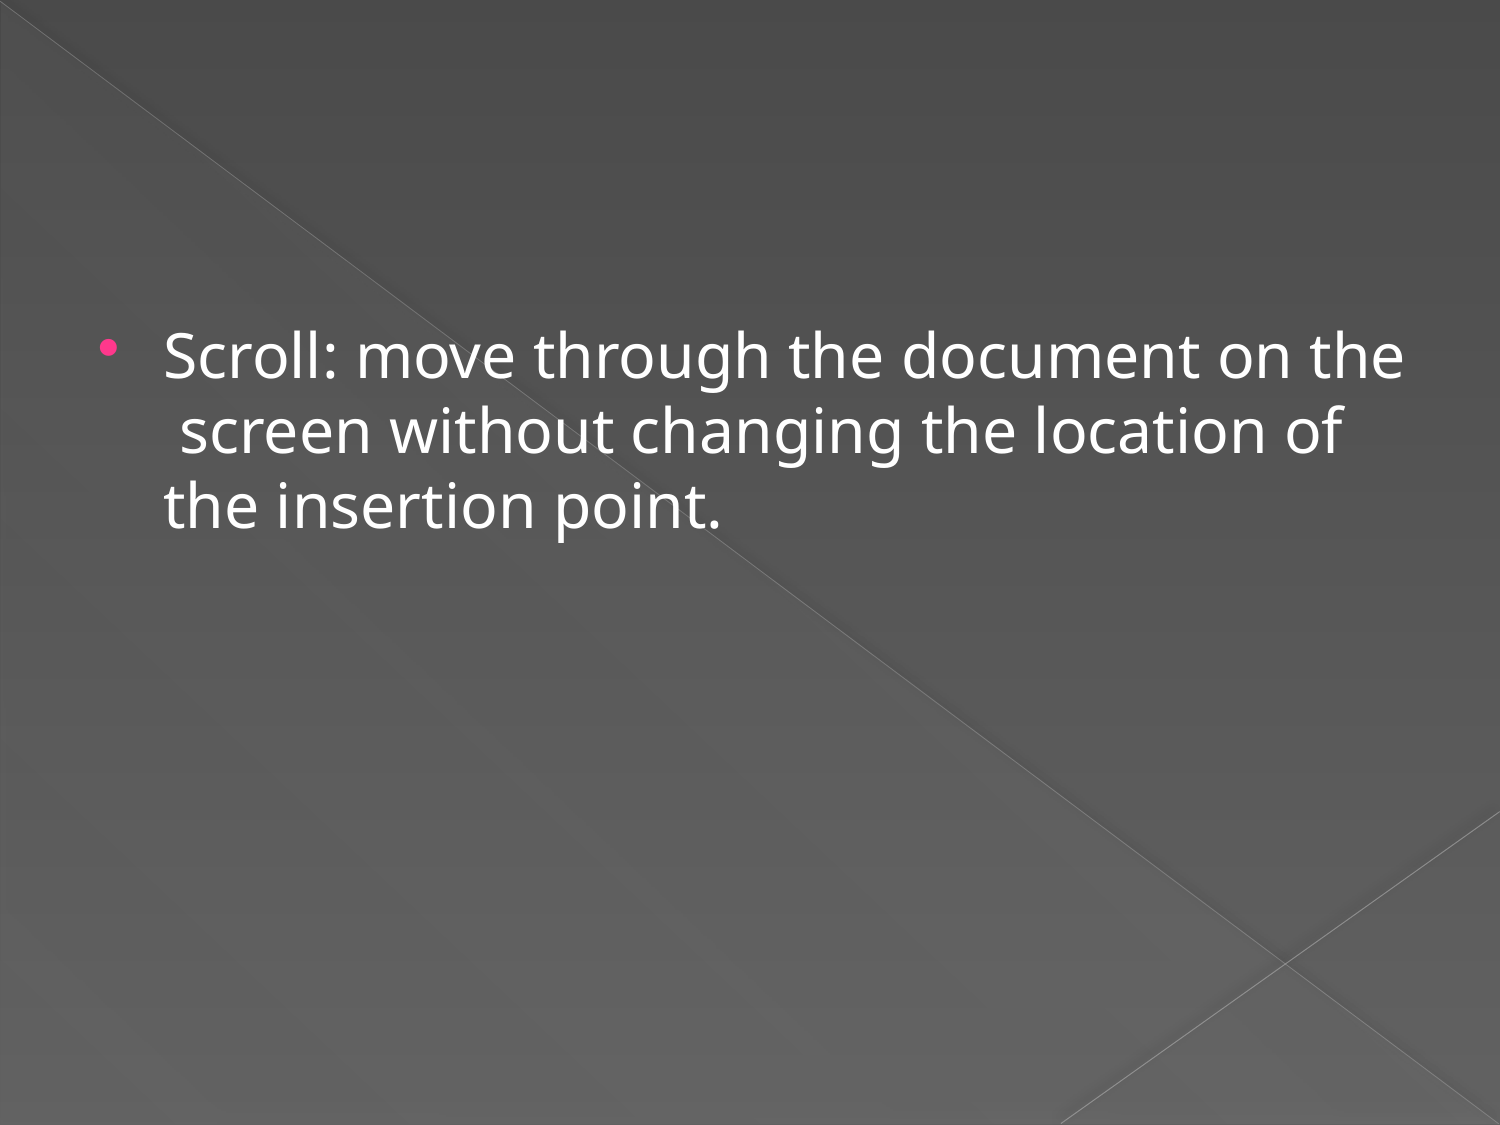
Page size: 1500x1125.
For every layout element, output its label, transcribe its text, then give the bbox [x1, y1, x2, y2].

list Scroll: move through the document on the screen without changing the location of the insertion point. [75, 308, 1425, 1059]
